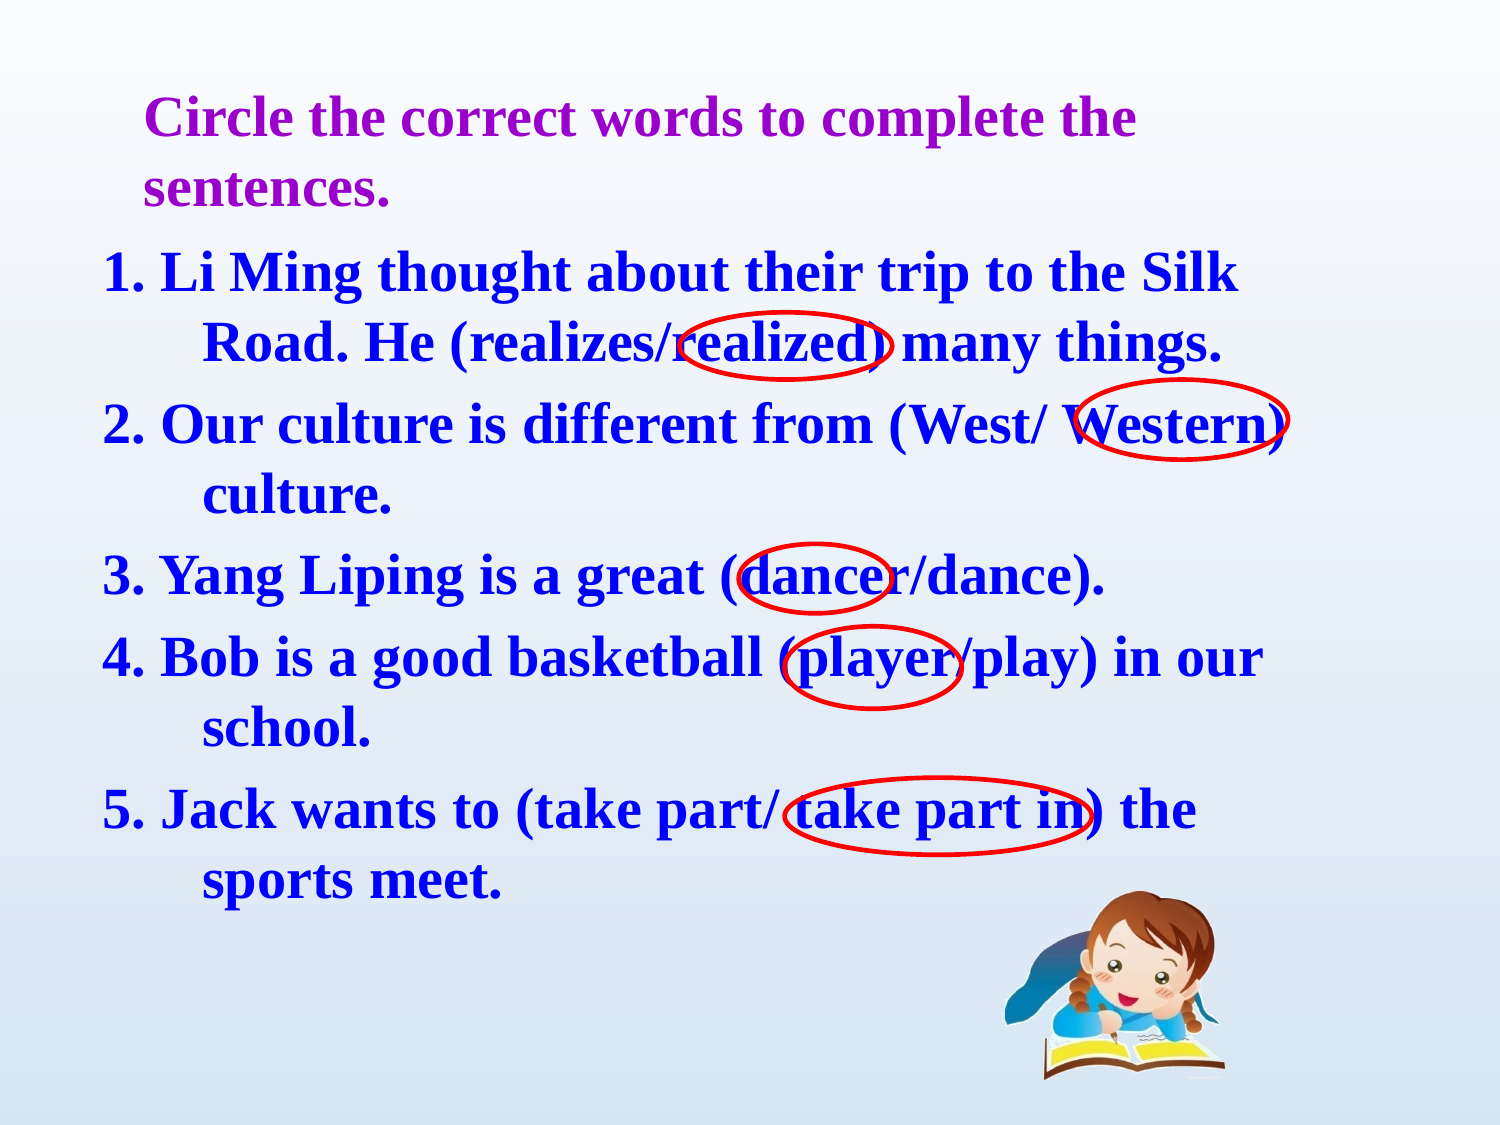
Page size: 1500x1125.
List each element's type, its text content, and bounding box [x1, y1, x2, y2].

text_box [1075, 379, 1289, 460]
text_box Circle the correct words to complete the sentences. [128, 70, 1311, 226]
text_box 1. Li Ming thought about their trip to the Silk Road. He (realizes/realized) many things. 2. Our culture is different from (West/ Western) culture. 3. Yang Liping is a great (dancer/dance). 4. Bob is a good basketball (player/play) in our school. 5. Jack wants to (take part/ take part in) the sports meet. [87, 226, 1376, 982]
picture [1004, 891, 1225, 1081]
text_box [784, 777, 1092, 855]
text_box [679, 312, 893, 380]
text_box [738, 543, 893, 614]
text_box [784, 626, 962, 709]
